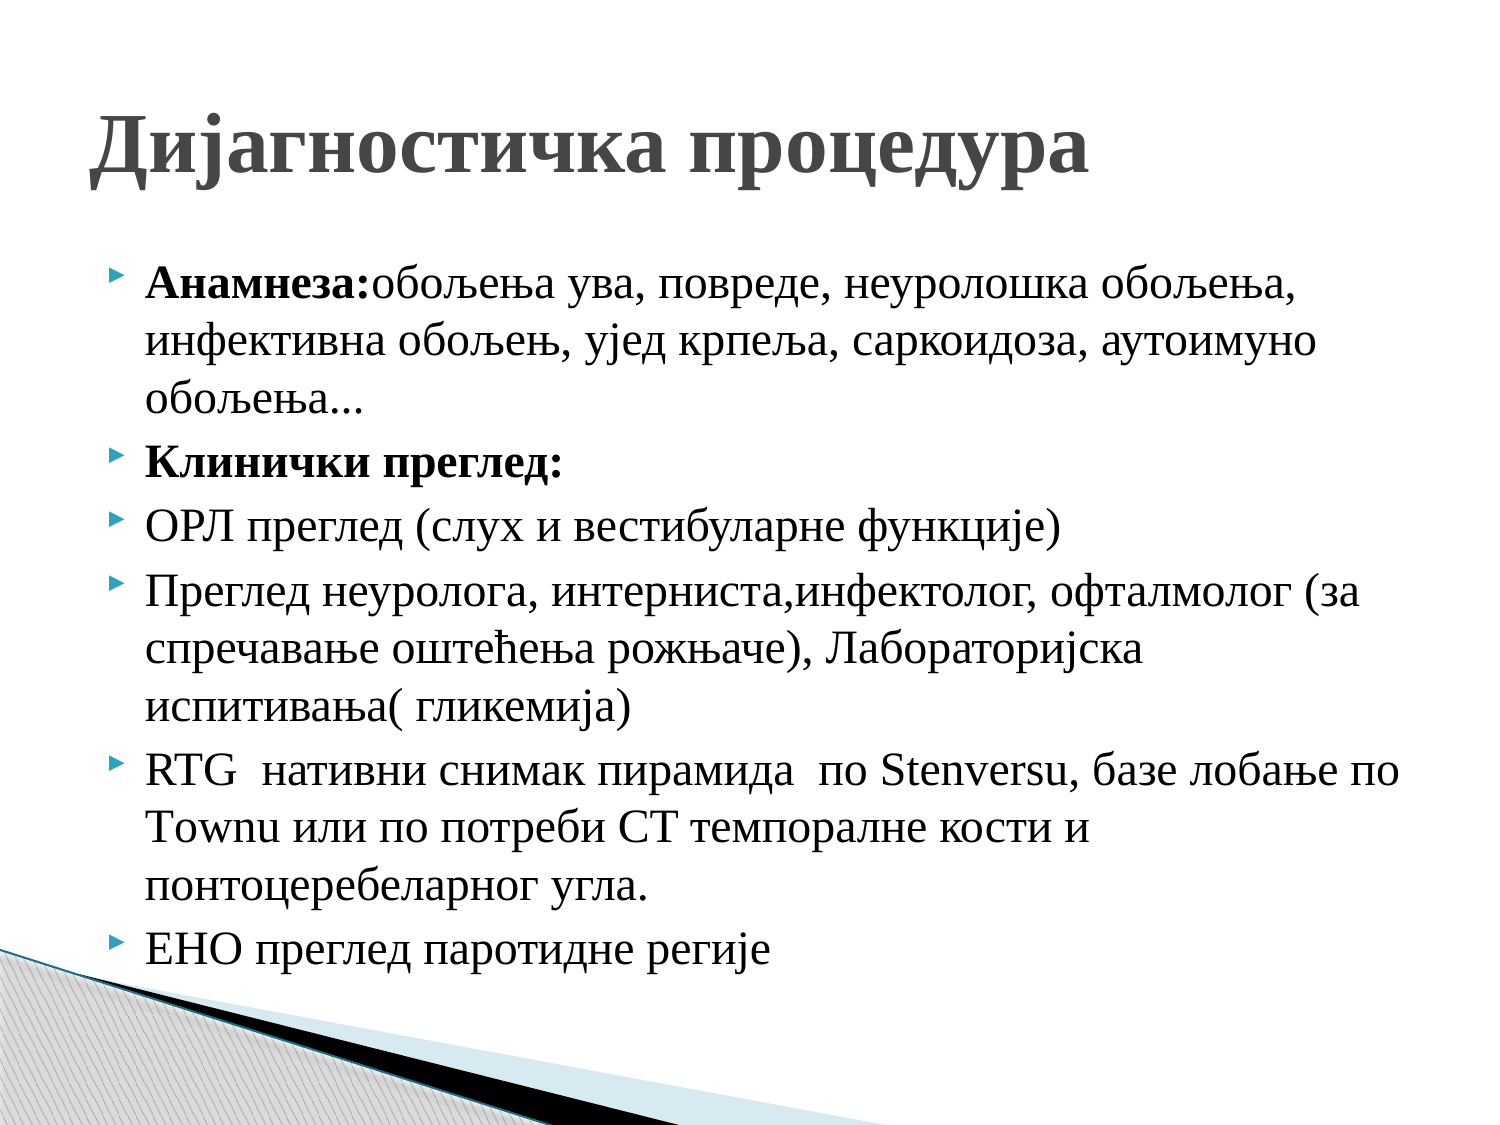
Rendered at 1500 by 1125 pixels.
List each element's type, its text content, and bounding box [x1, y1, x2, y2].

list Анамнеза:обољења ува, повреде, неуролошка обољења, инфективна обољењ, ујед крпеља, саркоидоза, аутоимуно обољења... Клинички преглед: ОРЛ преглед (слух и вестибуларне функције) Преглед неуролога, интерниста,инфектолог, офталмолог (за спречавање оштећења рожњаче), Лабораторијска испитивања( гликемија) RTG нативни снимак пирамида по Stenversu, базе лобање по Тownu или по потреби CT темпоралне кости и понтоцеребеларног угла. ЕHO преглед паротидне регије [74, 242, 1426, 986]
title Дијагностичка процедура [75, 45, 1425, 233]
